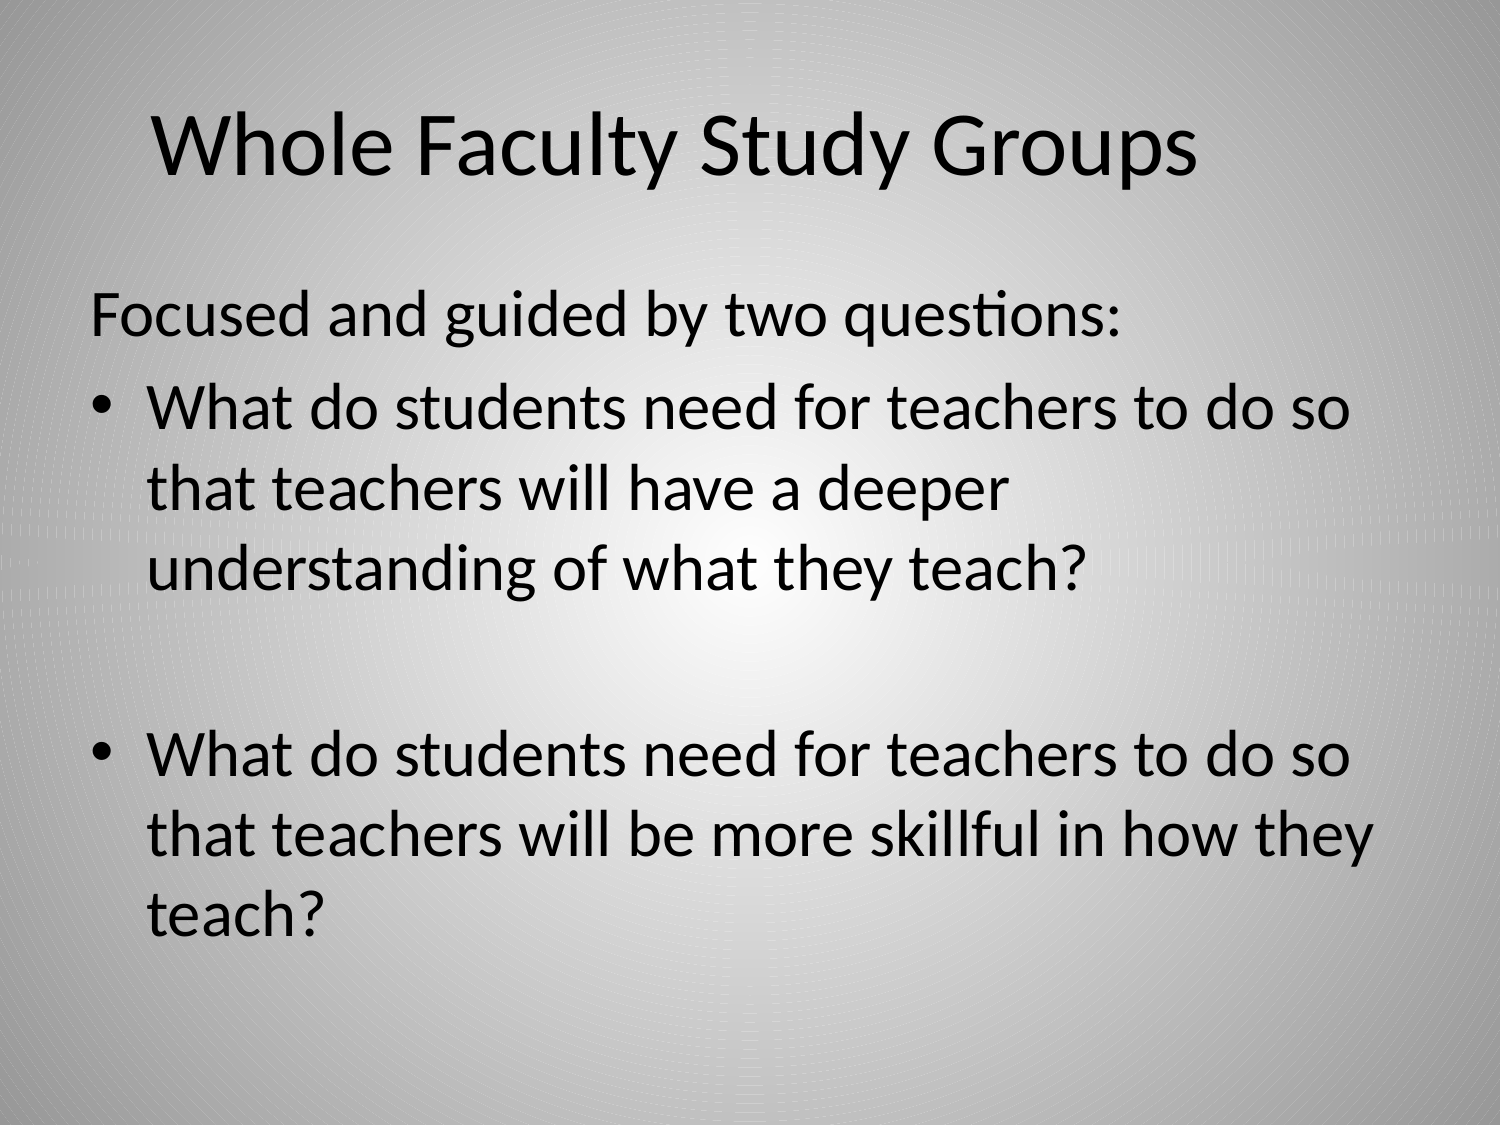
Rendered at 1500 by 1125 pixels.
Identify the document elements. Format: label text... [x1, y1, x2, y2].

list Focused and guided by two questions: What do students need for teachers to do so that teachers will have a deeper understanding of what they teach? What do students need for teachers to do so that teachers will be more skillful in how they teach? [75, 262, 1425, 1005]
title Whole Faculty Study Groups [75, 45, 1425, 233]
